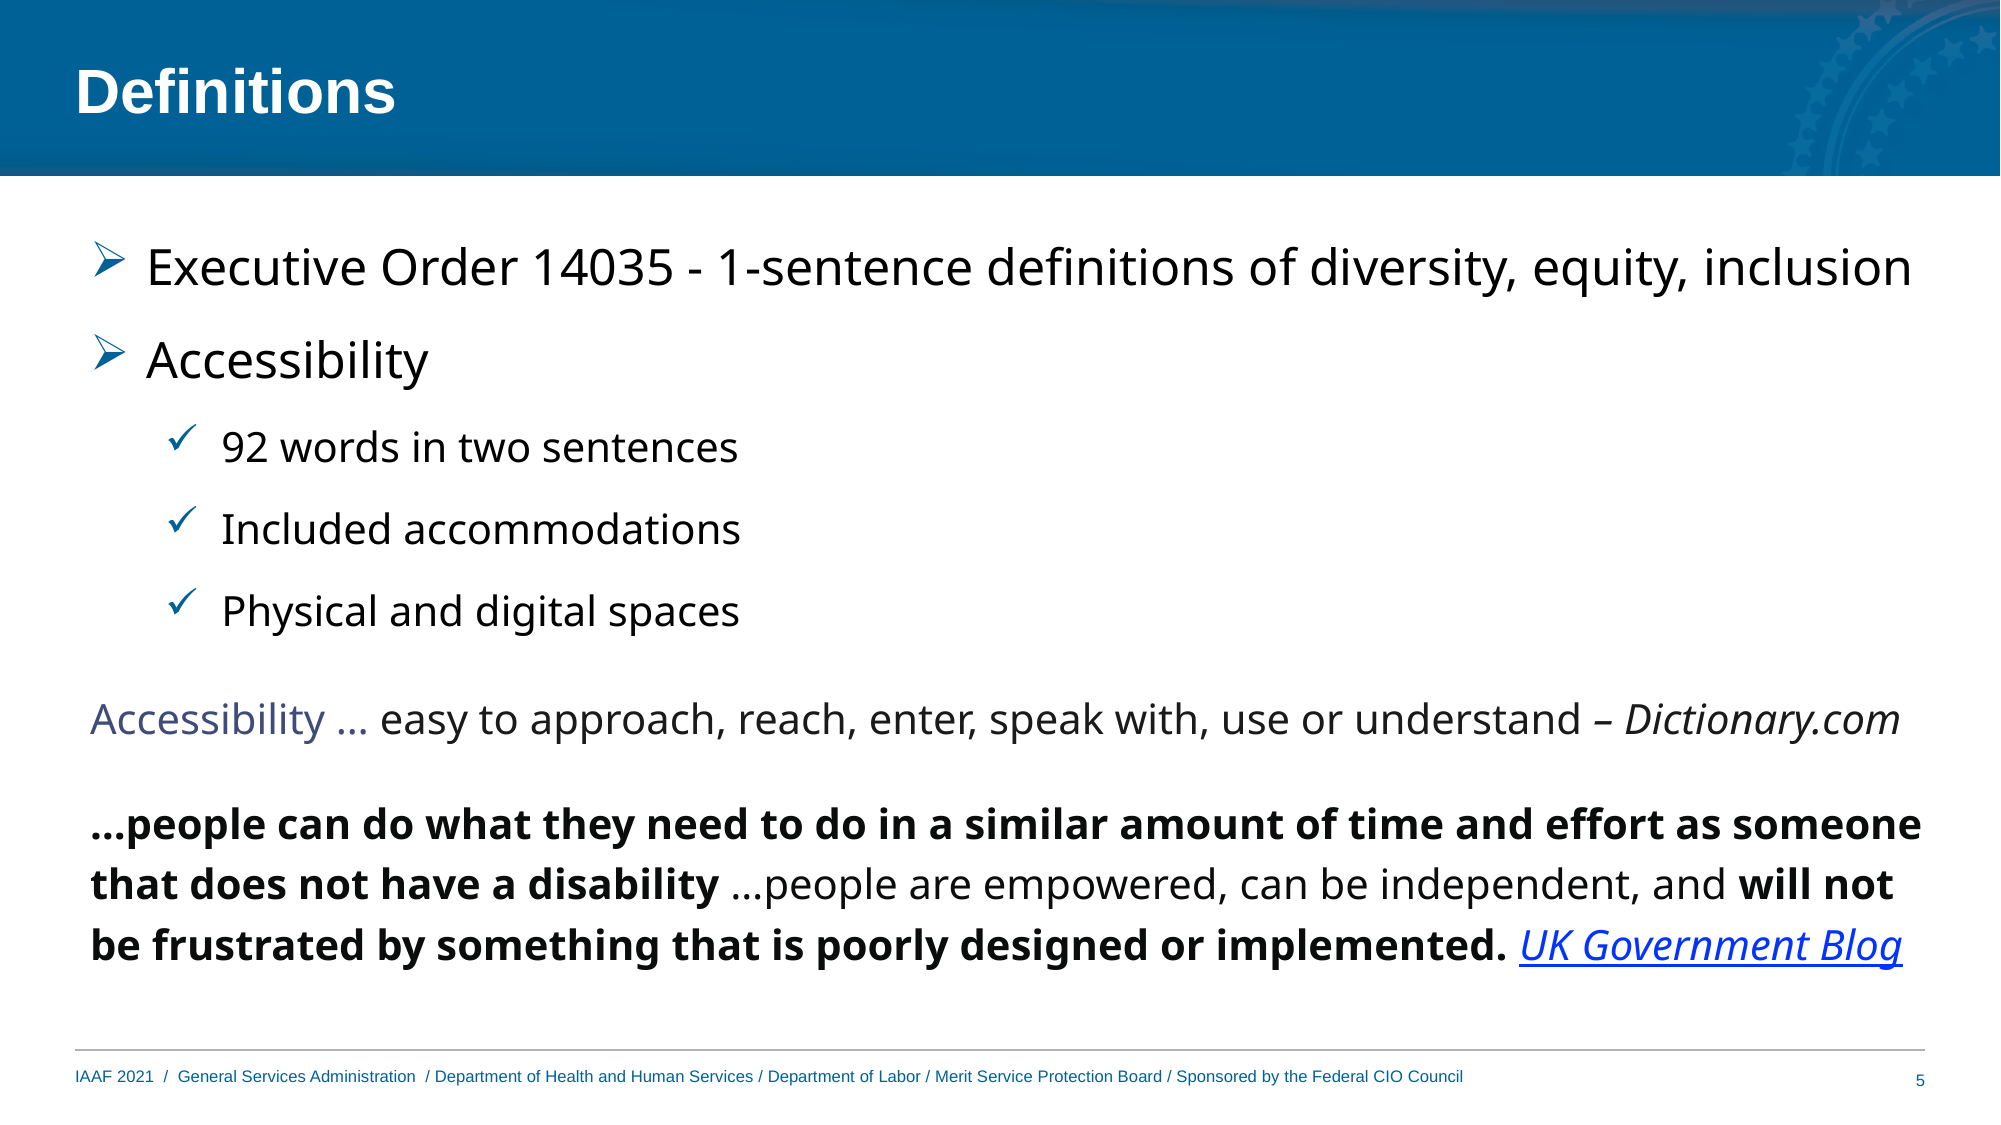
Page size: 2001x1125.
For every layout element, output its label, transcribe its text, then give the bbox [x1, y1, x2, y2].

picture [0, 168, 666, 176]
title Definitions [75, 52, 1800, 128]
slide_number 5 [1880, 1065, 1925, 1095]
picture [0, 0, 2000, 176]
list Executive Order 14035 - 1-sentence definitions of diversity, equity, inclusion Accessibility 92 words in two sentences Included accommodations Physical and digital spaces Accessibility … easy to approach, reach, enter, speak with, use or understand – Dictionary.com …people can do what they need to do in a similar amount of time and effort as someone that does not have a disability …people are empowered, can be independent, and will not be frustrated by something that is poorly designed or implemented. UK Government Blog [75, 222, 1961, 1065]
